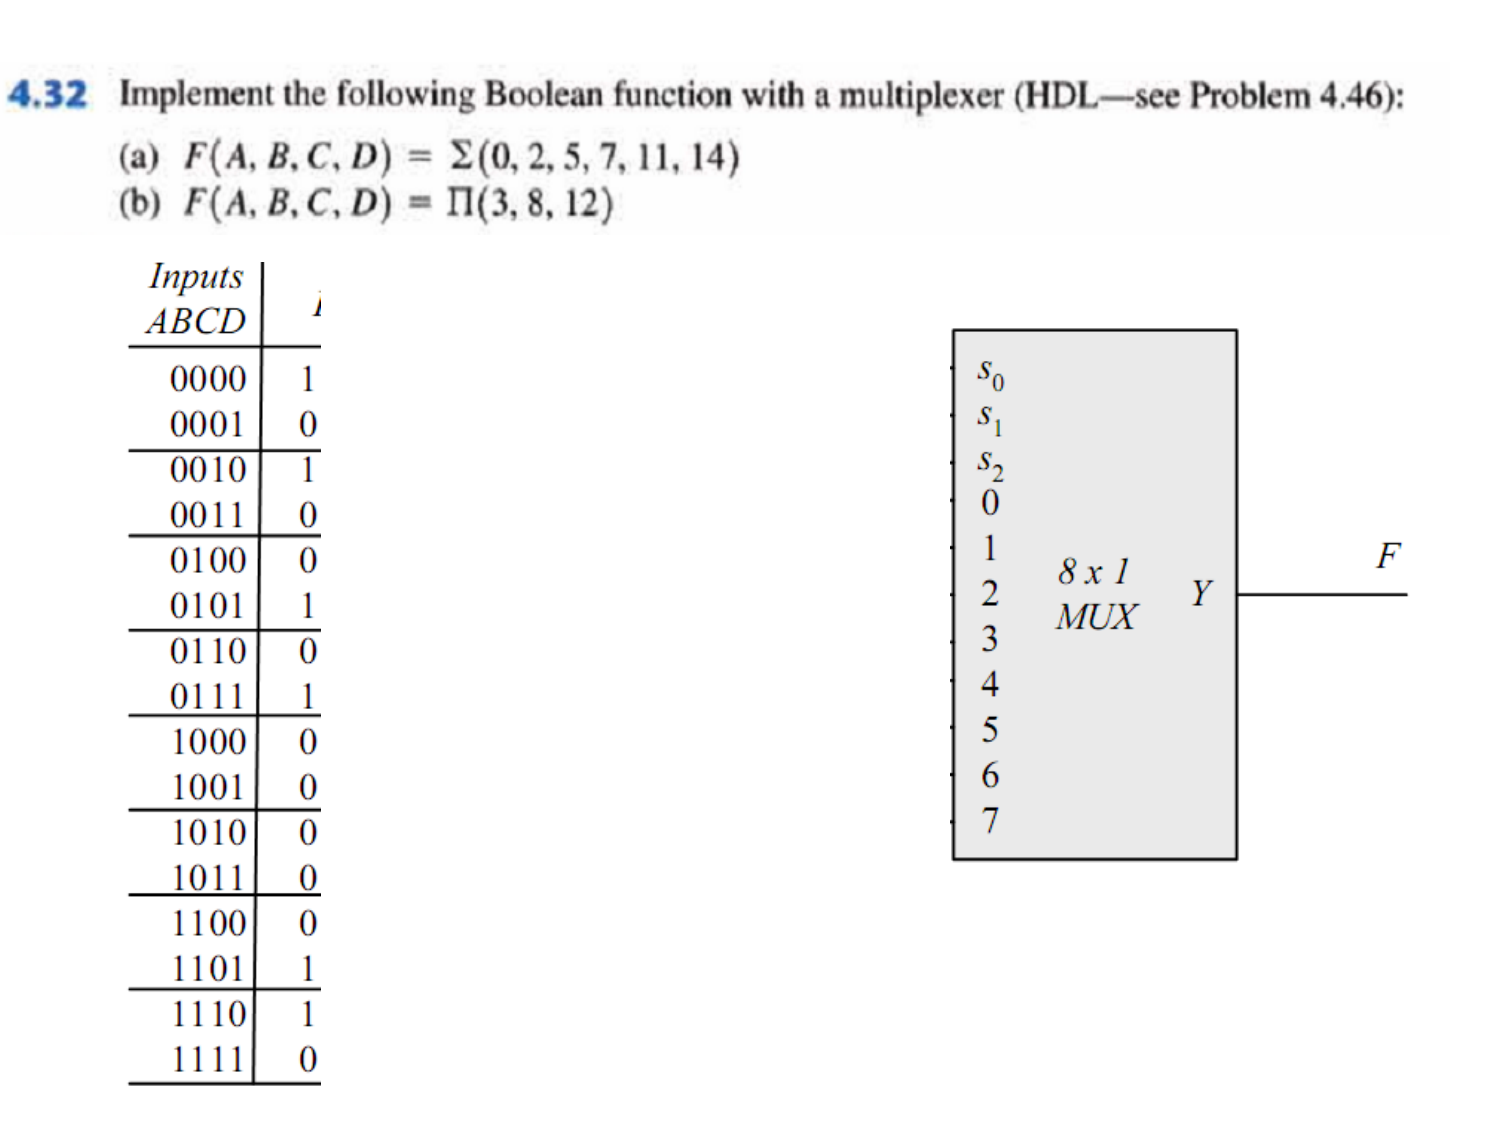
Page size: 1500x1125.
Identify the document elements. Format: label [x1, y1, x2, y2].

picture [949, 324, 1426, 887]
picture [0, 62, 1451, 235]
picture [99, 262, 326, 1101]
